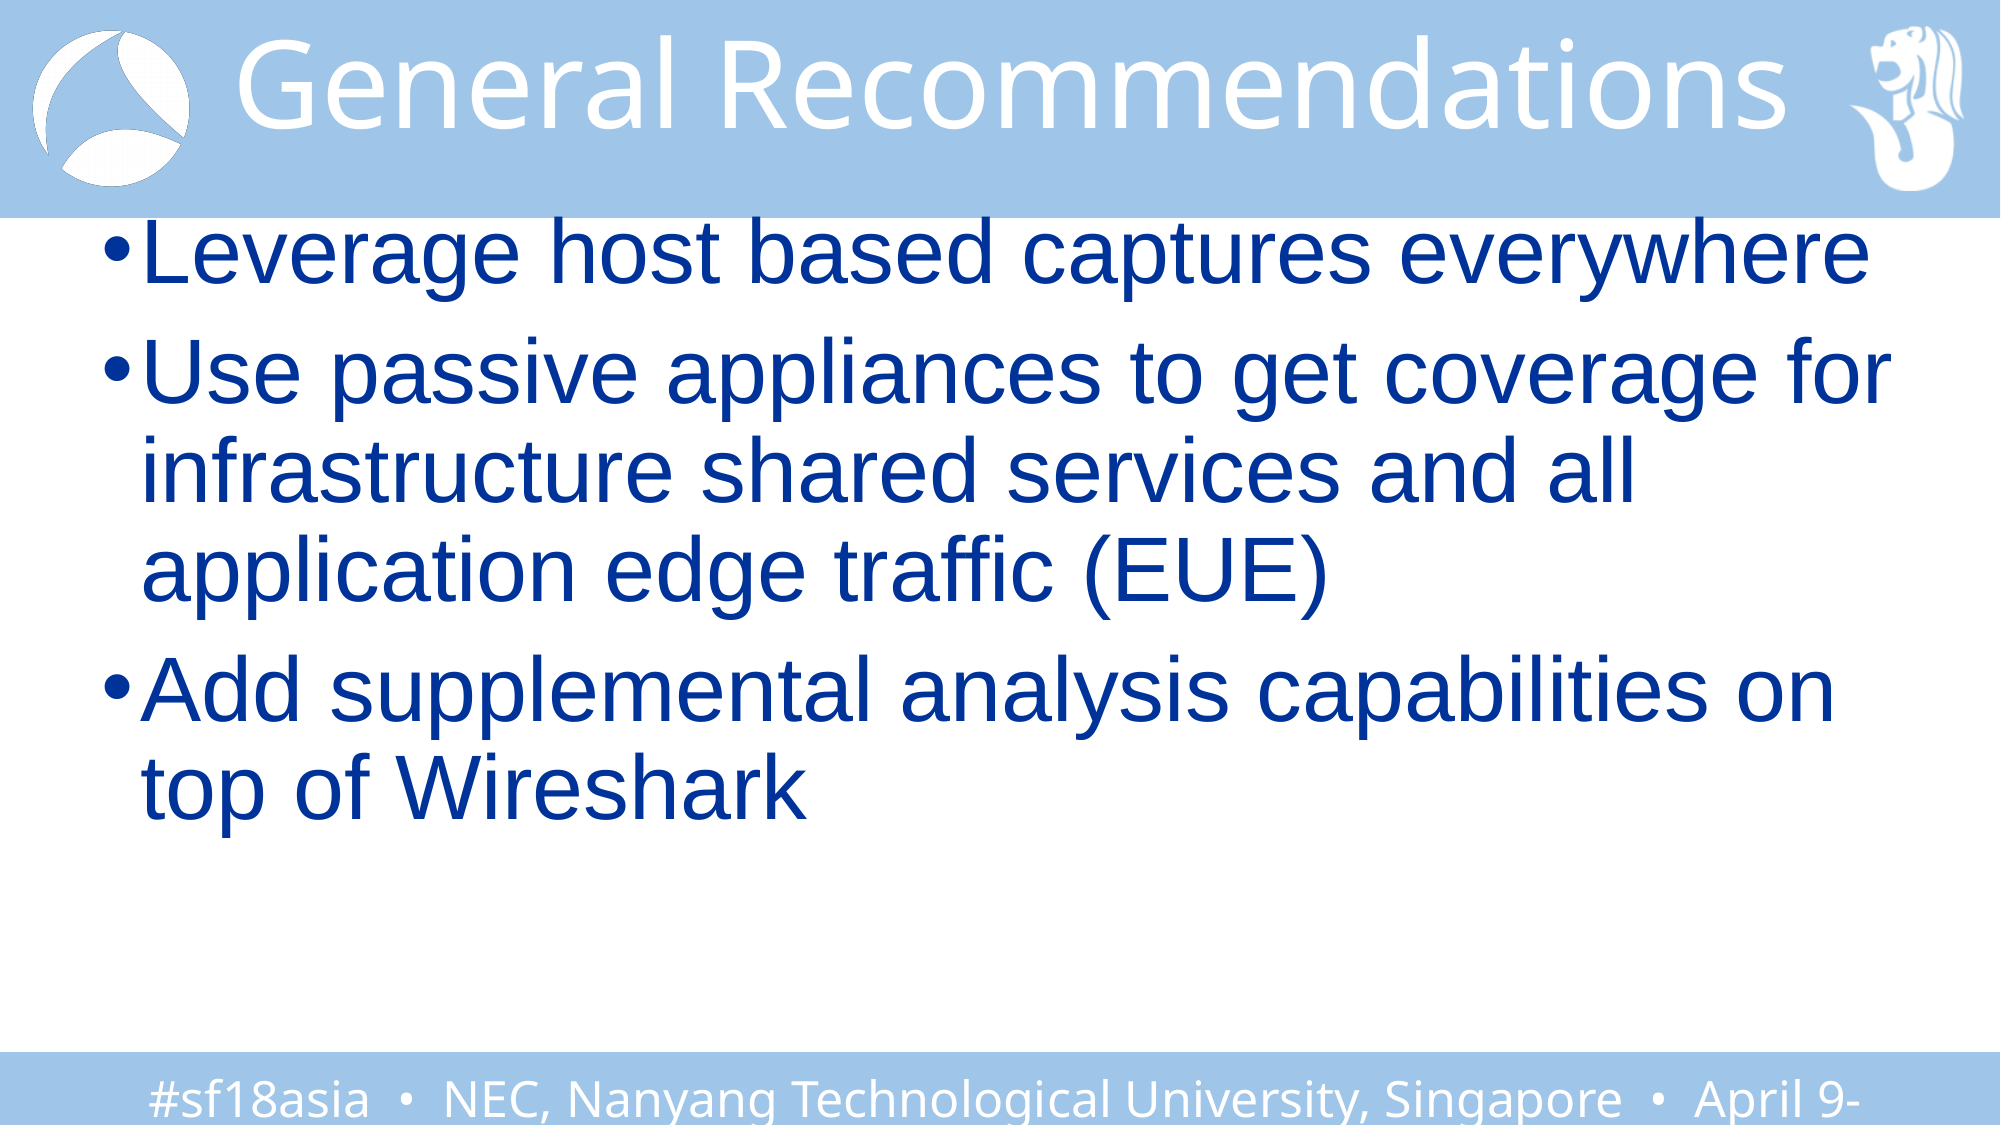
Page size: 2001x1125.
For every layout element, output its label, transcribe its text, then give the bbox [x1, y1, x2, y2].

picture [1849, 155, 1964, 191]
title General Recommendations [31, 24, 1994, 155]
picture [32, 155, 190, 187]
list Leverage host based captures everywhere Use passive appliances to get coverage for infrastructure shared services and all application edge traffic (EUE) Add supplemental analysis capabilities on top of Wireshark [86, 188, 1914, 1051]
